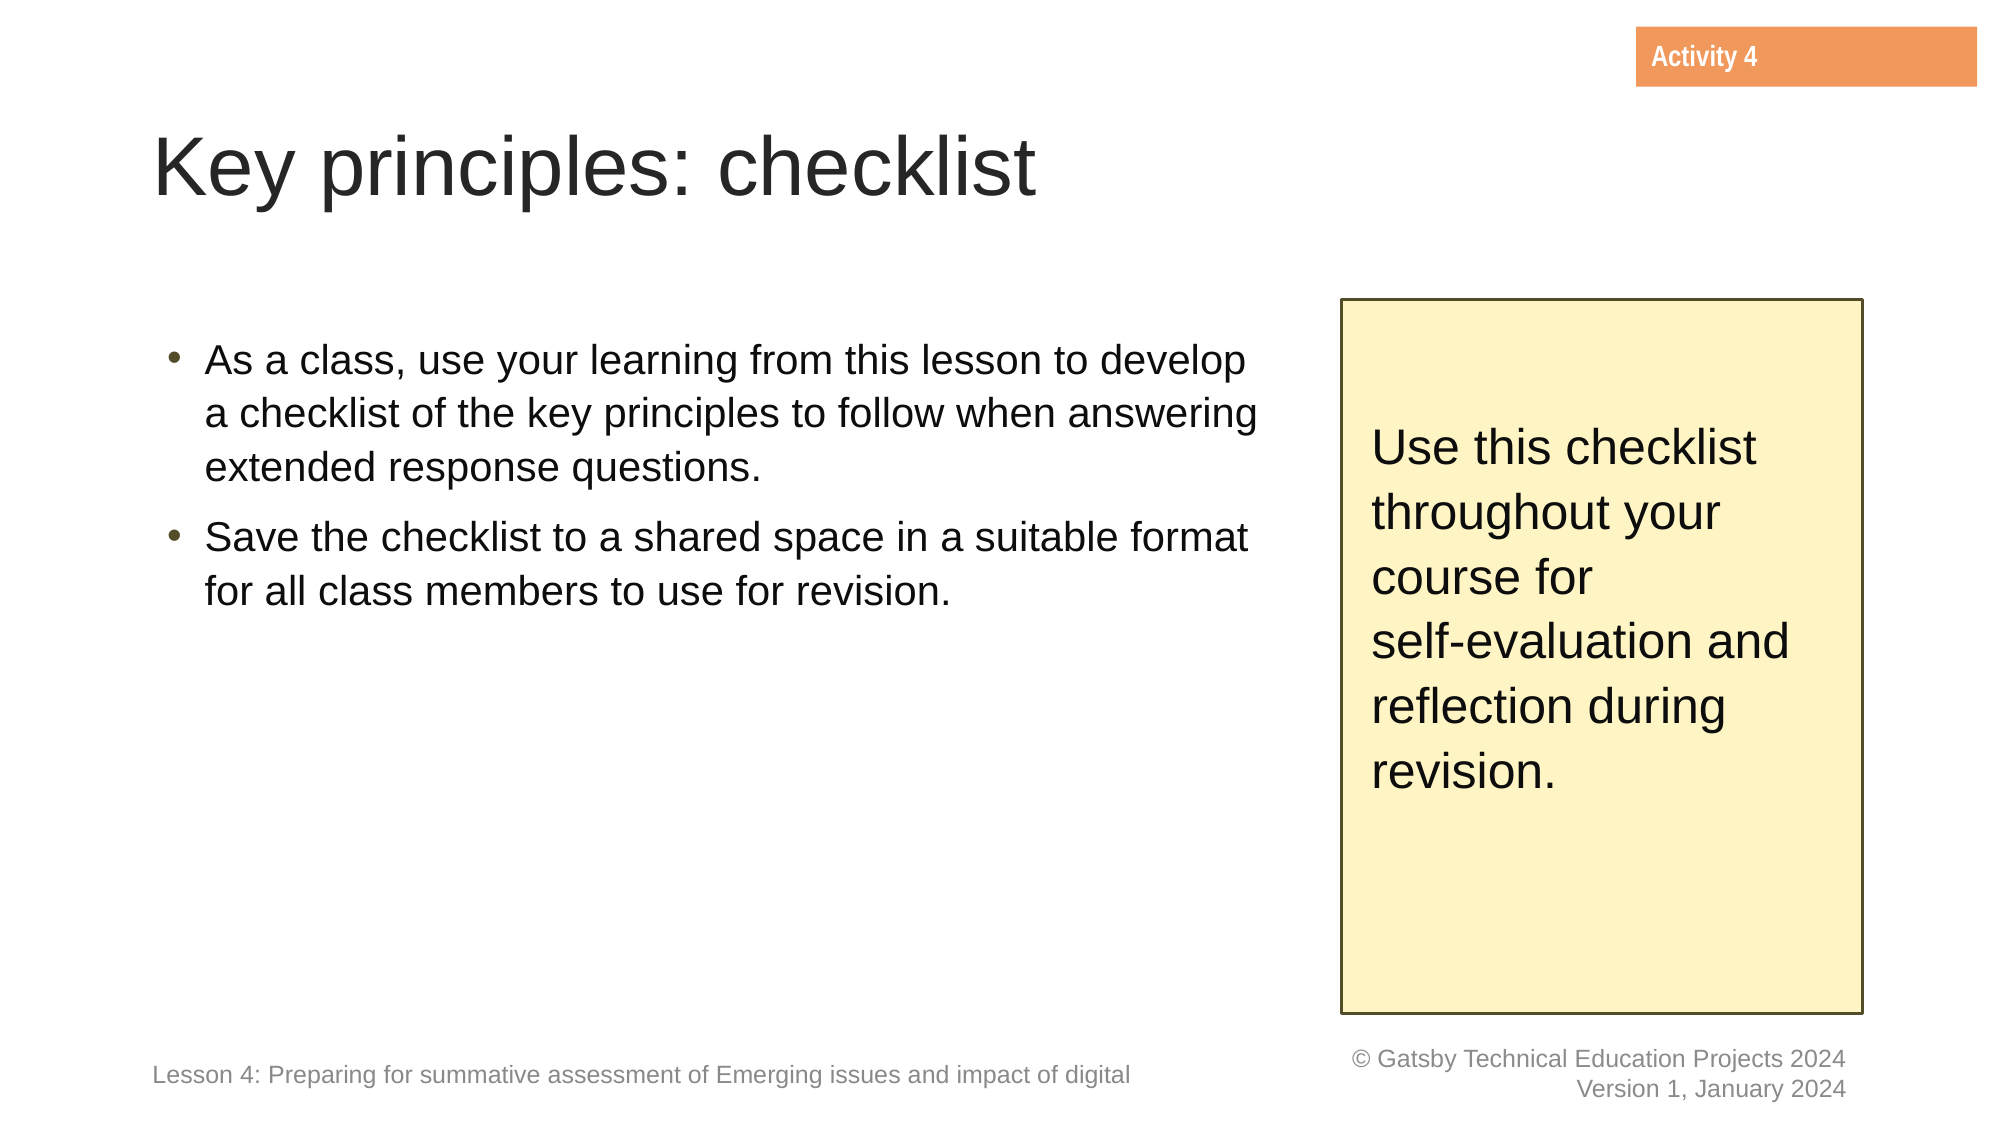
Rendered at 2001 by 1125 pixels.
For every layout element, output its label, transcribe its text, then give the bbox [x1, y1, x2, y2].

list Use this checklist throughout your course for self-evaluation and reflection during revision. [1340, 298, 1864, 1015]
list As a class, use your learning from this lesson to develop a checklist of the key principles to follow when answering extended response questions. Save the checklist to a shared space in a suitable format for all class members to use for revision. [137, 299, 1300, 1014]
title Key principles: checklist [137, 59, 1863, 278]
list Activity 4 [1636, 26, 1978, 87]
list Lesson 4: Preparing for summative assessment of Emerging issues and impact of digital [137, 1042, 1614, 1103]
